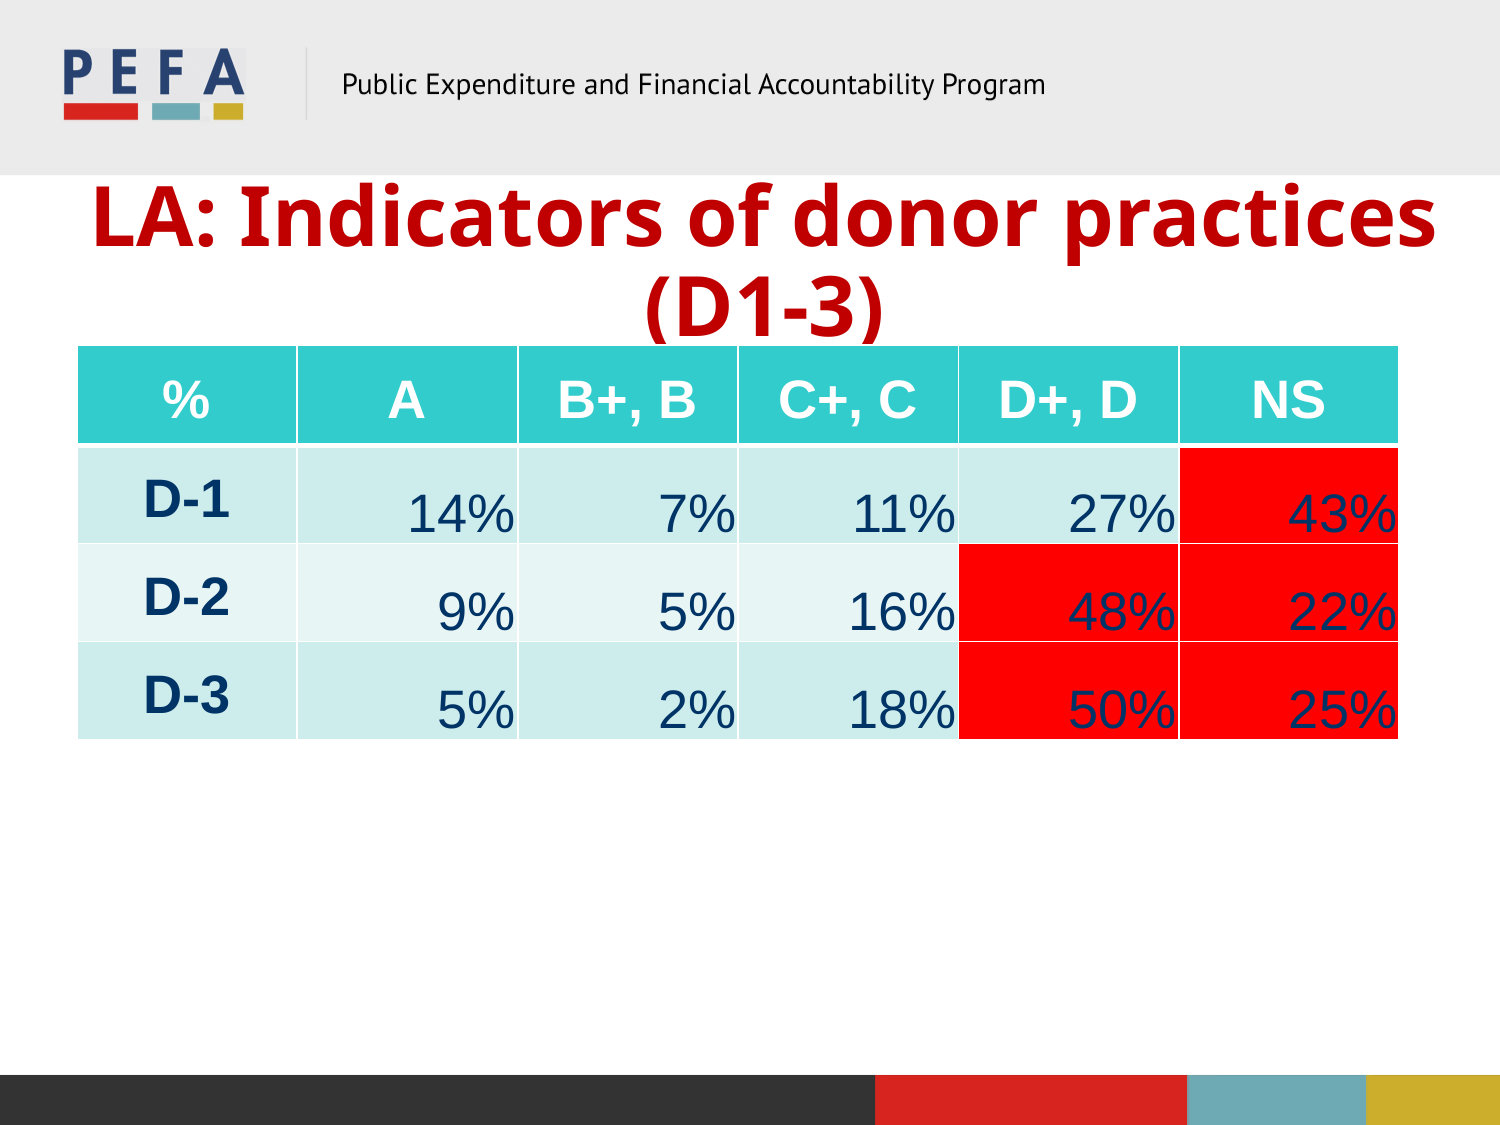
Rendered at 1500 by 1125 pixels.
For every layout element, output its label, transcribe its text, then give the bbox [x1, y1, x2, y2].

picture [0, 0, 1500, 1125]
table_cell 11% [739, 448, 958, 543]
table_cell 5% [298, 642, 517, 739]
table_cell 25% [1180, 642, 1398, 739]
table_cell 50% [959, 642, 1178, 739]
table_cell 48% [959, 544, 1178, 641]
table_cell 27% [959, 448, 1178, 543]
table_header % [78, 346, 296, 443]
table_cell 43% [1180, 448, 1398, 543]
table_cell D-2 [78, 544, 296, 641]
title LA: Indicators of donor practices (D1-3) [29, 148, 1500, 362]
table_cell D-1 [78, 448, 296, 543]
table_header A [298, 346, 517, 443]
table_header D+, D [959, 346, 1178, 443]
table_header C+, C [739, 346, 958, 443]
table_cell 14% [298, 448, 517, 543]
table_cell D-3 [78, 642, 296, 739]
table_cell 16% [739, 544, 958, 641]
table_header B+, B [519, 346, 737, 443]
table_cell 7% [519, 448, 737, 543]
table_cell 2% [519, 642, 737, 739]
table_cell 22% [1180, 544, 1398, 641]
table_header NS [1180, 346, 1398, 443]
table_cell 5% [519, 544, 737, 641]
table_cell 18% [739, 642, 958, 739]
table_cell 9% [298, 544, 517, 641]
